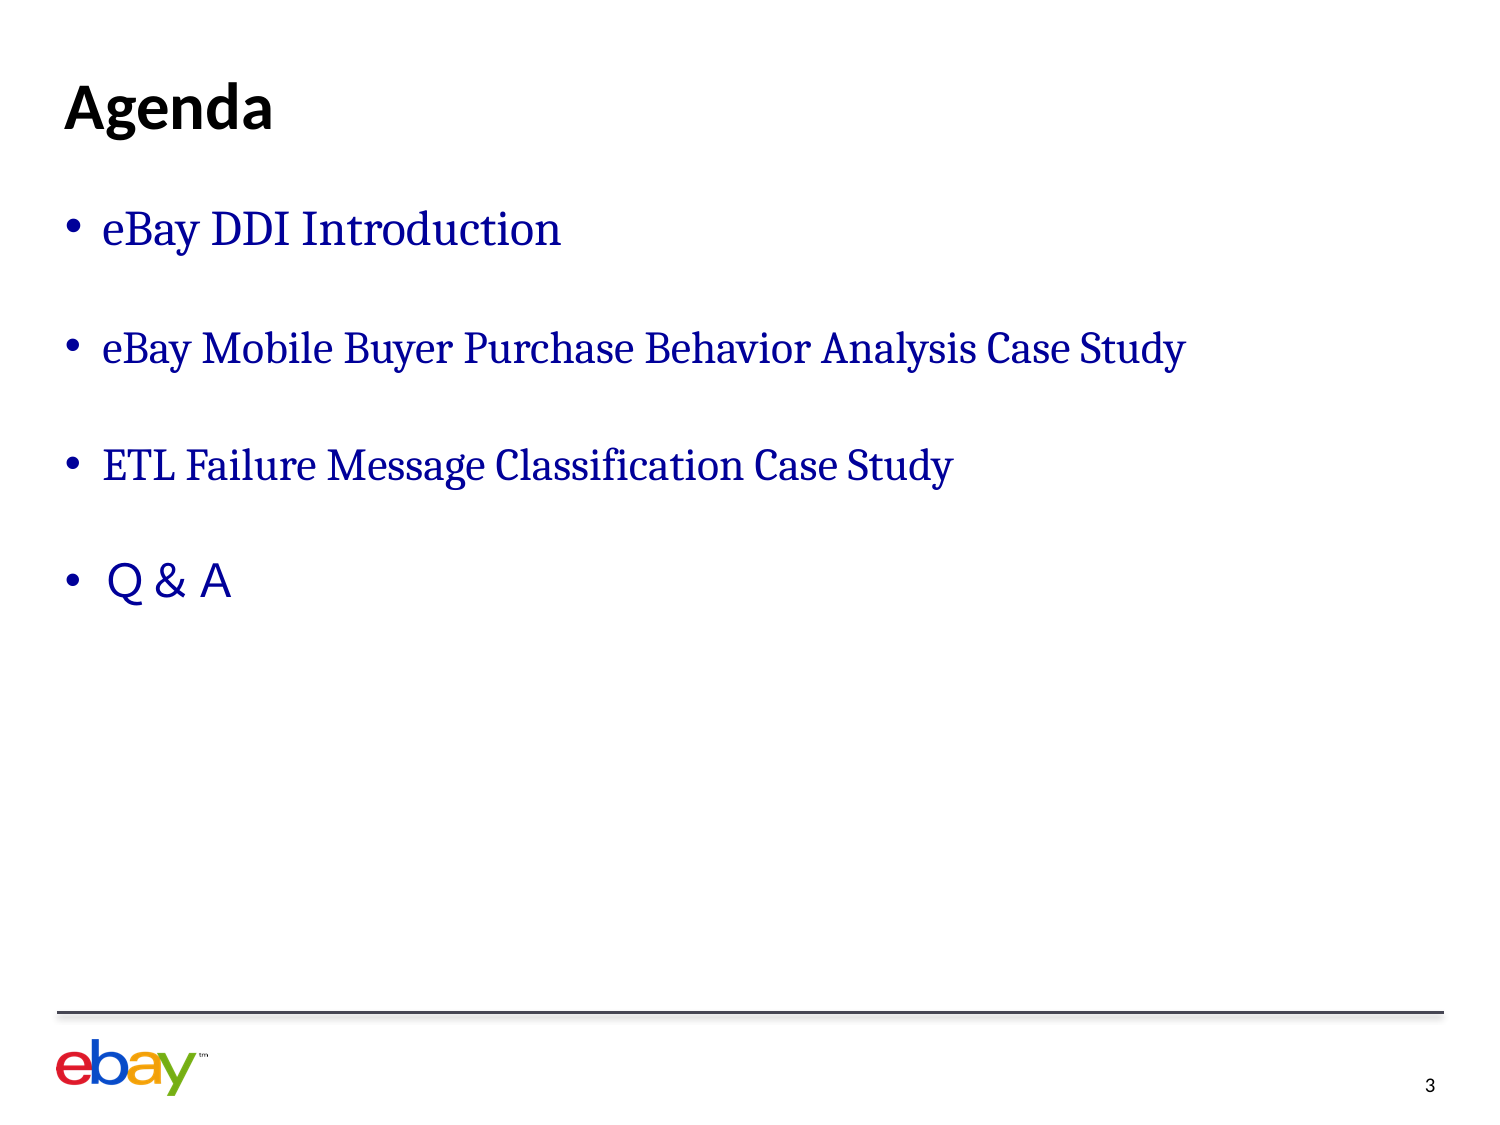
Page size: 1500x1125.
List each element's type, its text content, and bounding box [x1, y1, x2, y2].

slide_number 3 [1125, 1062, 1450, 1104]
picture [56, 1039, 208, 1096]
title Agenda [50, 45, 1401, 151]
list eBay DDI Introduction eBay Mobile Buyer Purchase Behavior Analysis Case Study ETL Failure Message Classification Case Study Ｑ＆Ａ [50, 187, 1400, 1000]
